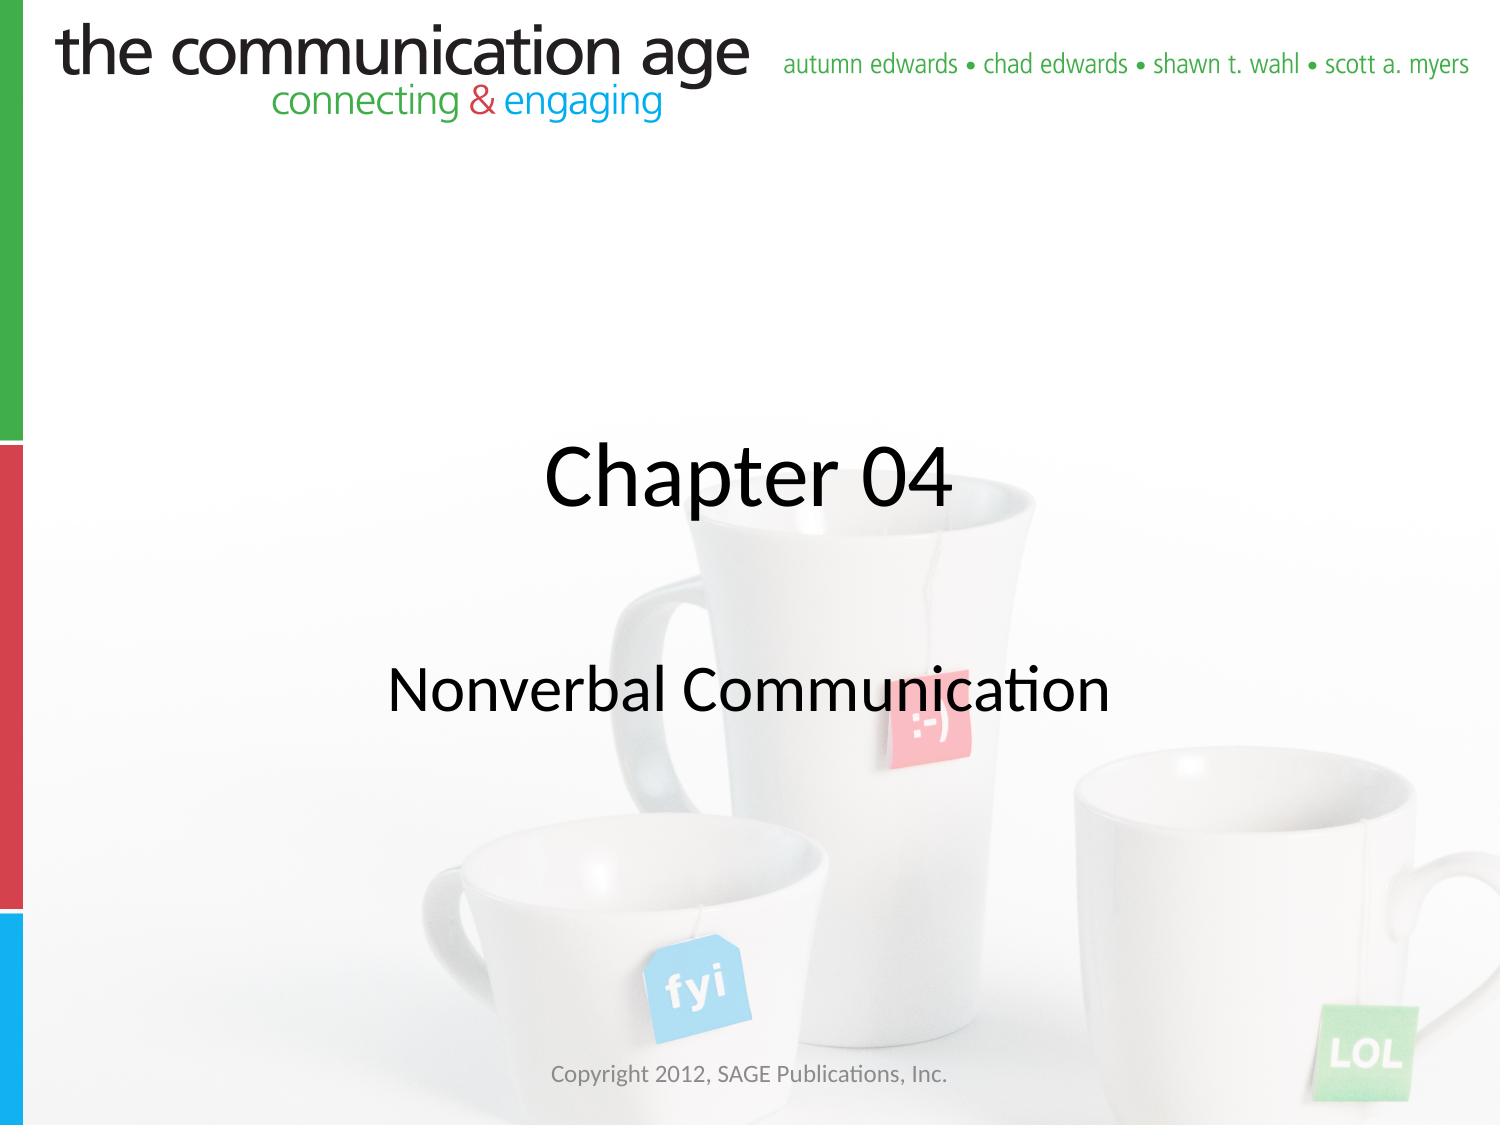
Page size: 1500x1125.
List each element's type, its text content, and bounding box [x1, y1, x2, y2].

subtitle Nonverbal Communication [225, 637, 1275, 925]
title Chapter 04 [112, 349, 1388, 591]
picture [0, 0, 1500, 1125]
footer Copyright 2012, SAGE Publications, Inc. [512, 1042, 988, 1103]
